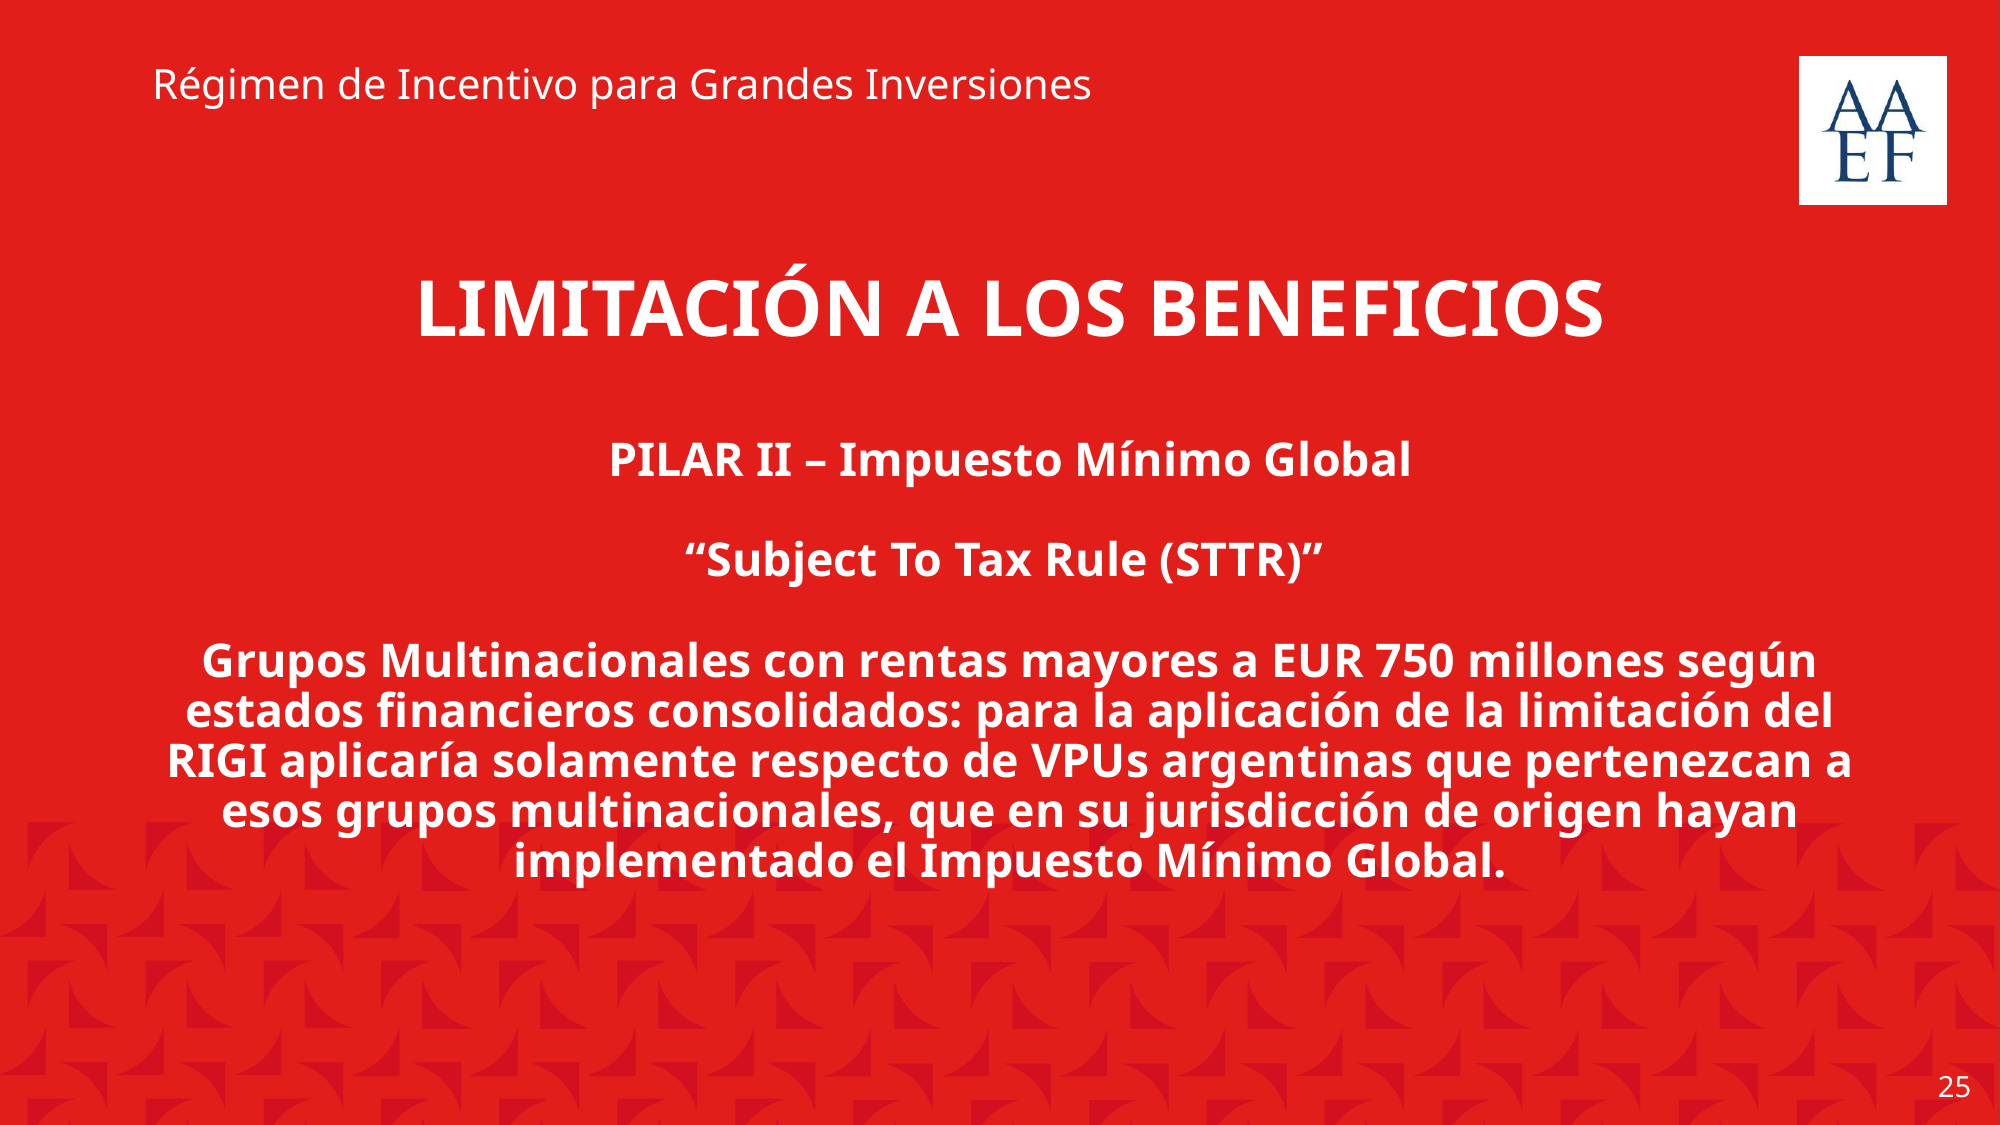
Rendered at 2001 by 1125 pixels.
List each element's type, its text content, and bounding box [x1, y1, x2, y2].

picture [0, 0, 2001, 1125]
text_box Régimen de Incentivo para Grandes Inversiones [137, 56, 1247, 120]
text_box [456, 822, 1565, 886]
title LIMITACIÓN A LOS BENEFICIOS PILAR II – Impuesto Mínimo Global “Subject To Tax Rule (STTR)” Grupos Multinacionales con rentas mayores a EUR 750 millones según estados financieros consolidados: para la aplicación de la limitación del RIGI aplicaría solamente respecto de VPUs argentinas que pertenezcan a esos grupos multinacionales, que en su jurisdicción de origen hayan implementado el Impuesto Mínimo Global. [147, 255, 1873, 902]
